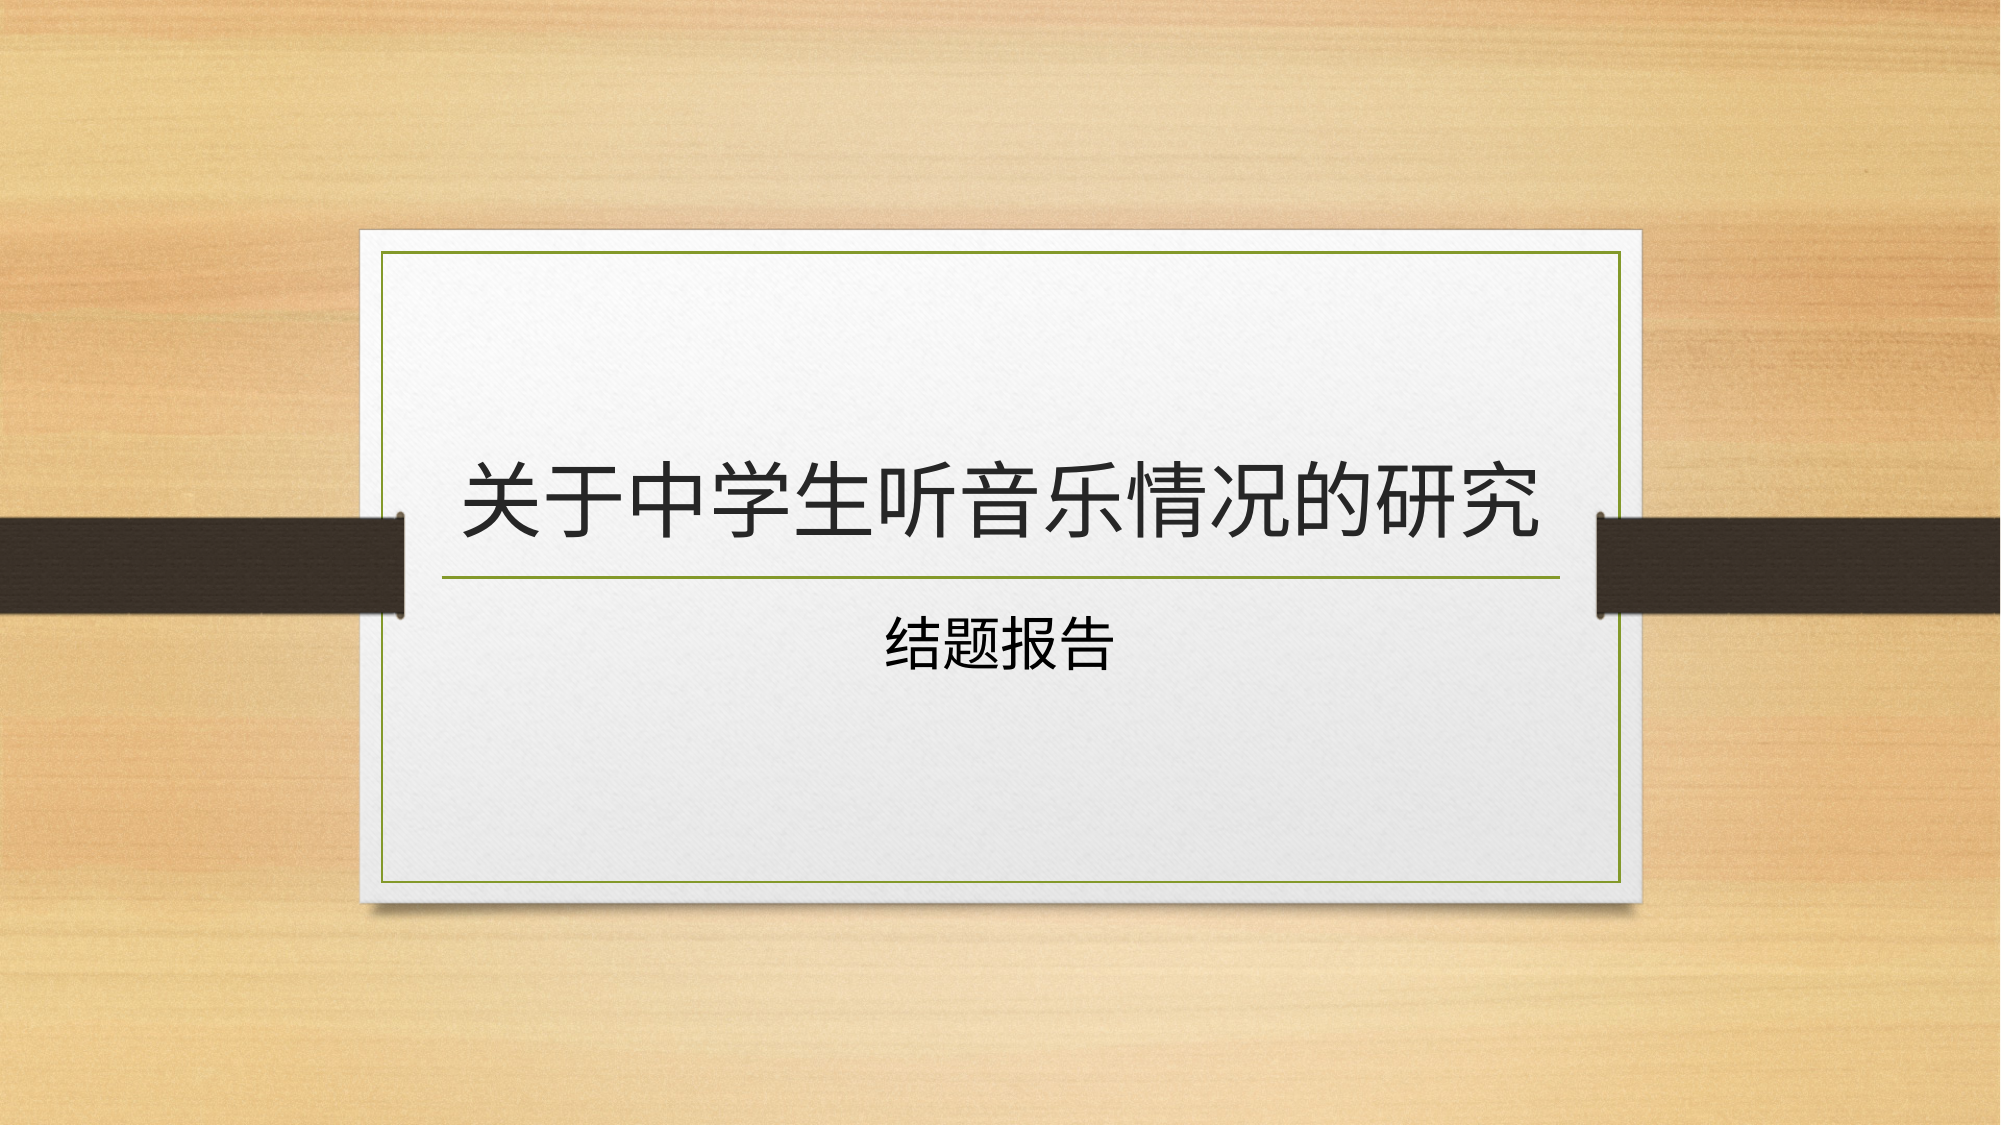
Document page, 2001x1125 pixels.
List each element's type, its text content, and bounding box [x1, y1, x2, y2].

picture [0, 0, 2001, 1125]
subtitle 结题报告 [441, 600, 1560, 817]
title 关于中学生听音乐情况的研究 [441, 306, 1560, 556]
